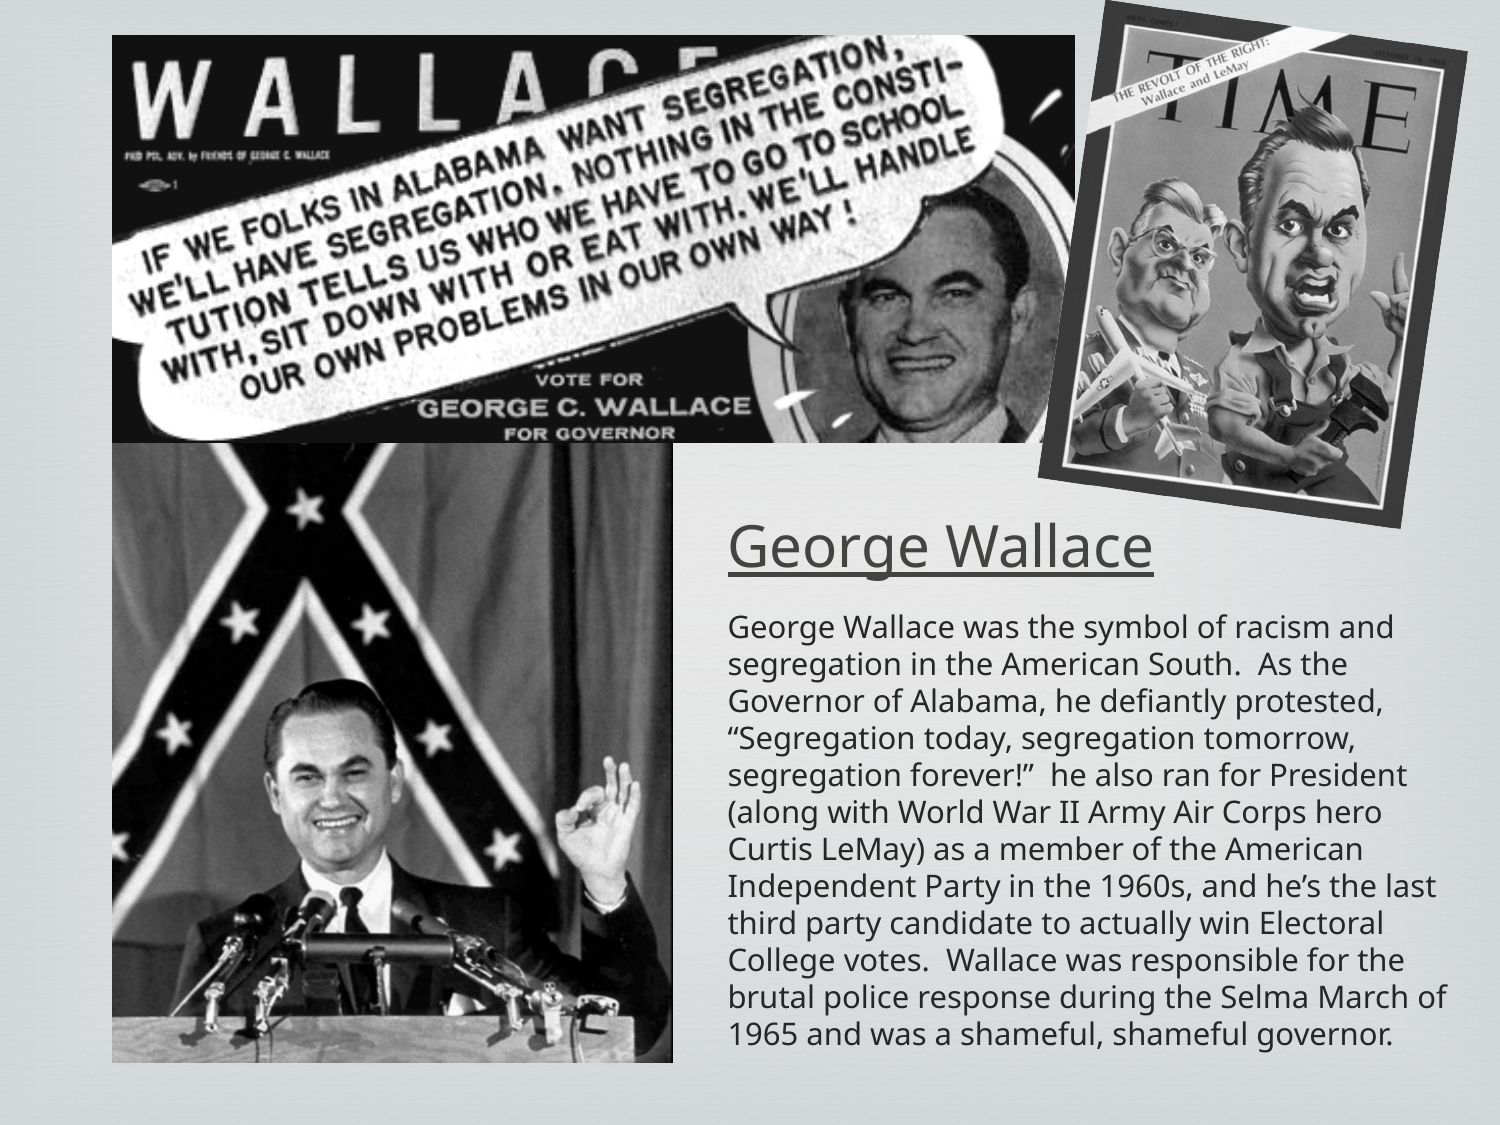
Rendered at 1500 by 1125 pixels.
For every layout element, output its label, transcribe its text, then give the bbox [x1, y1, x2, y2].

list George Wallace was the symbol of racism and segregation in the American South. As the Governor of Alabama, he defiantly protested, “Segregation today, segregation tomorrow, segregation forever!” he also ran for President (along with World War II Army Air Corps hero Curtis LeMay) as a member of the American Independent Party in the 1960s, and he’s the last third party candidate to actually win Electoral College votes. Wallace was responsible for the brutal police response during the Selma March of 1965 and was a shameful, shameful governor. [712, 600, 1475, 1067]
title George Wallace [712, 487, 1274, 588]
picture [111, 22, 1437, 507]
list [111, 452, 673, 1063]
